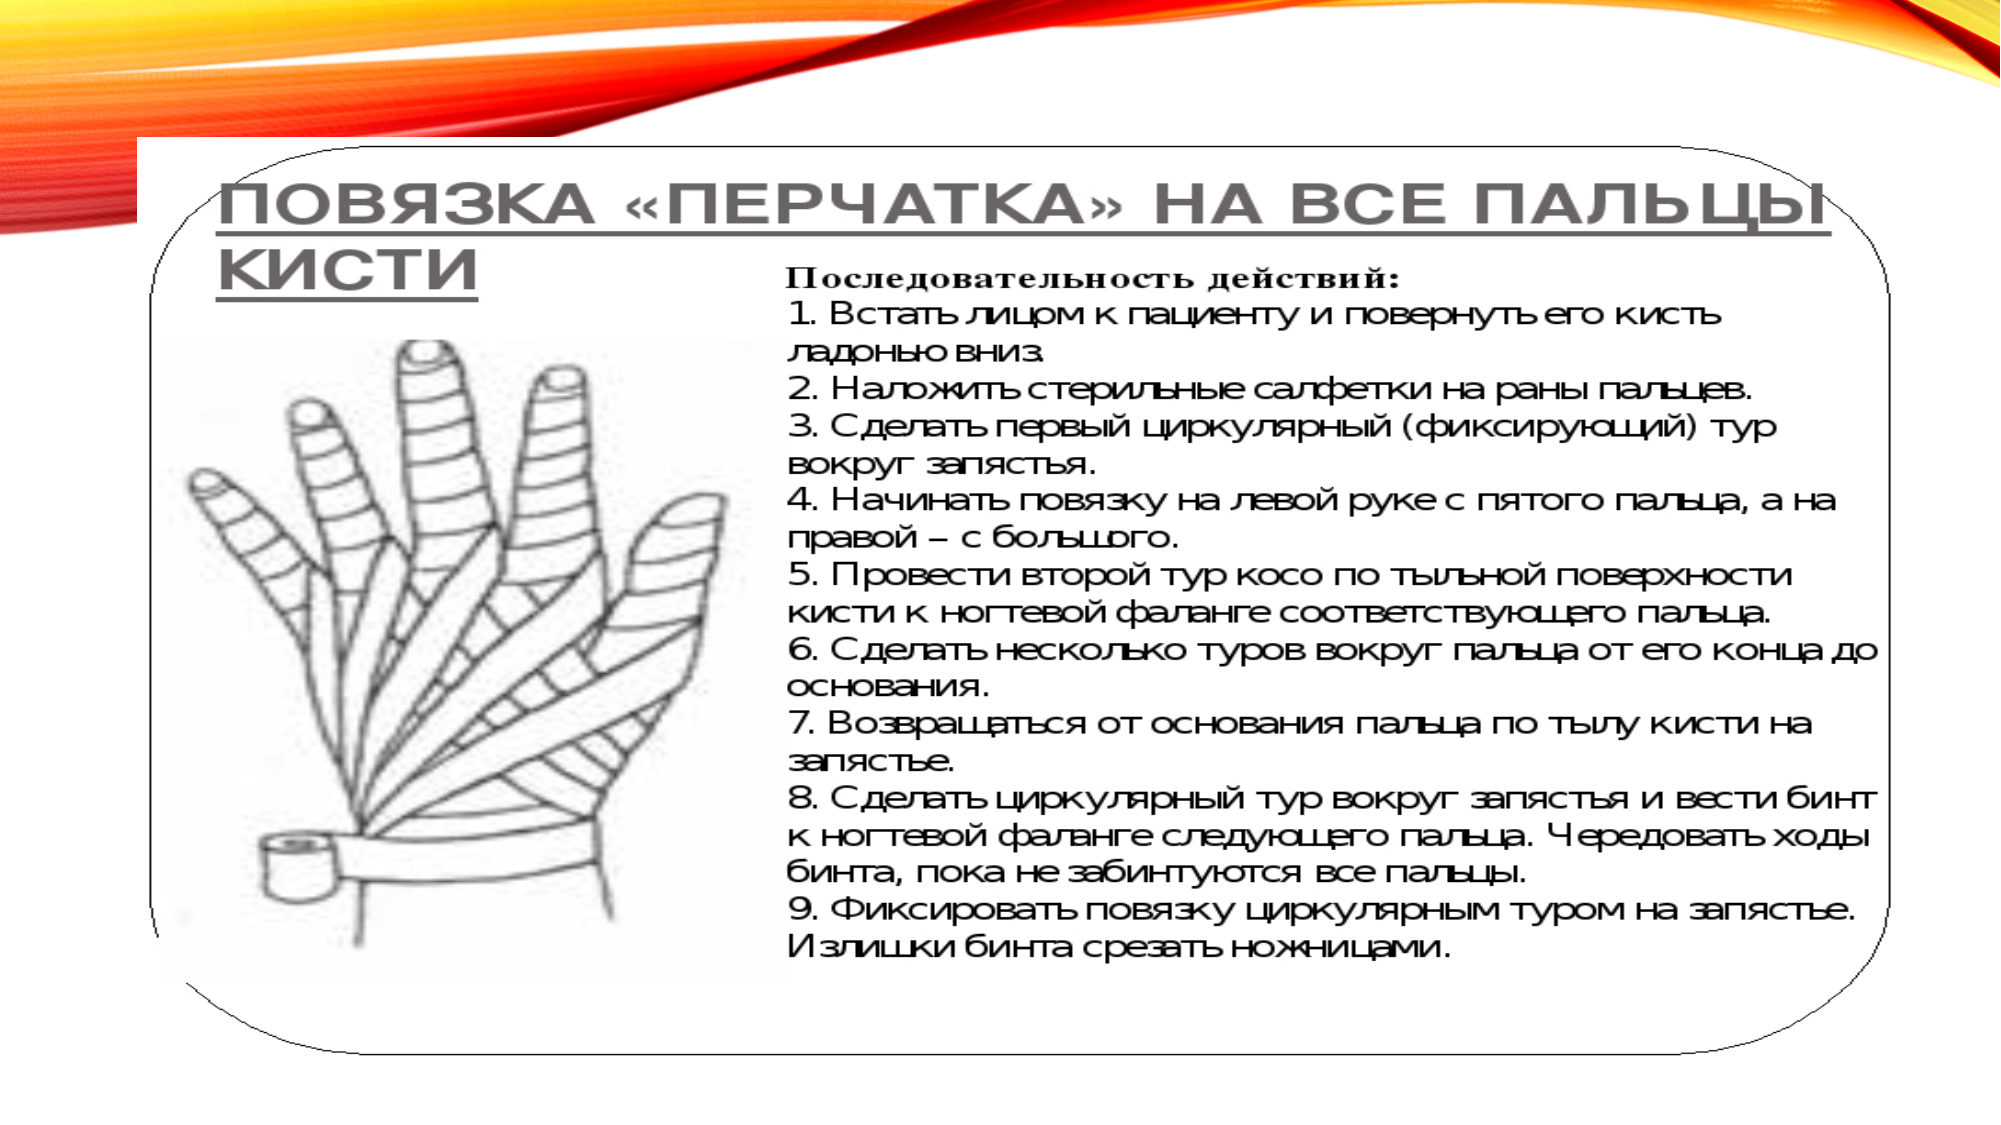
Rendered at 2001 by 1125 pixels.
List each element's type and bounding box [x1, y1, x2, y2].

list [136, 136, 1903, 1067]
picture [0, 0, 2000, 237]
